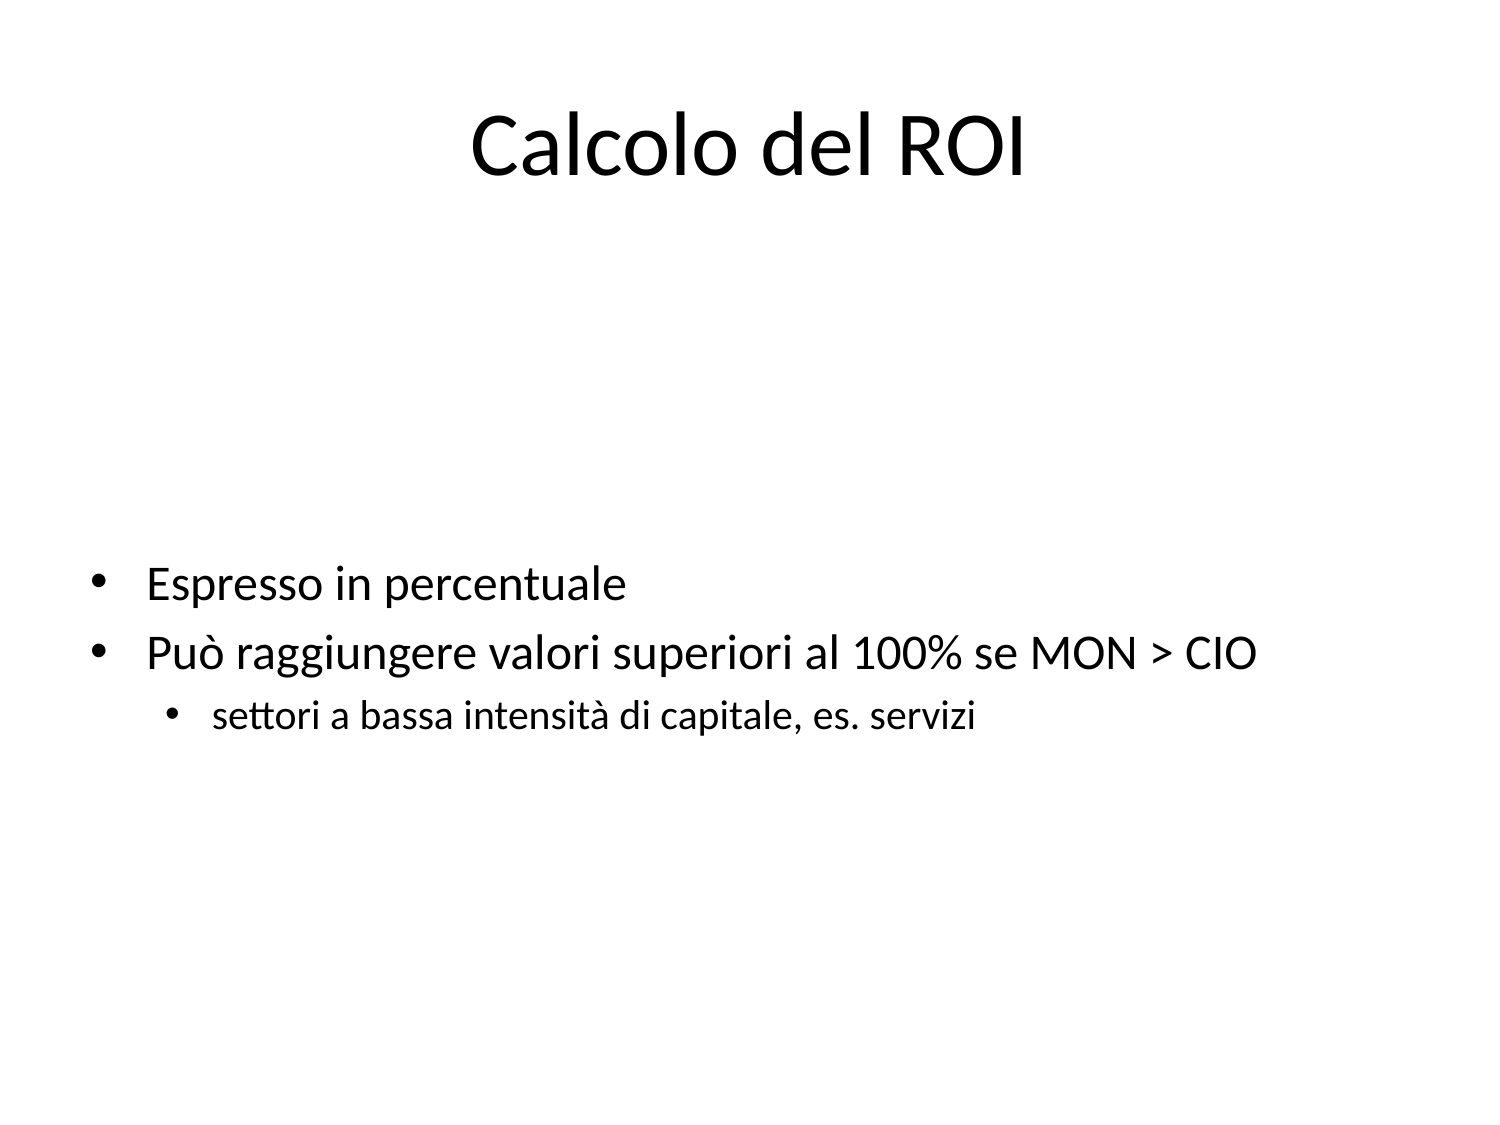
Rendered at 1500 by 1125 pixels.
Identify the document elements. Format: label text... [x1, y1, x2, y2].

title Calcolo del ROI [75, 45, 1425, 233]
